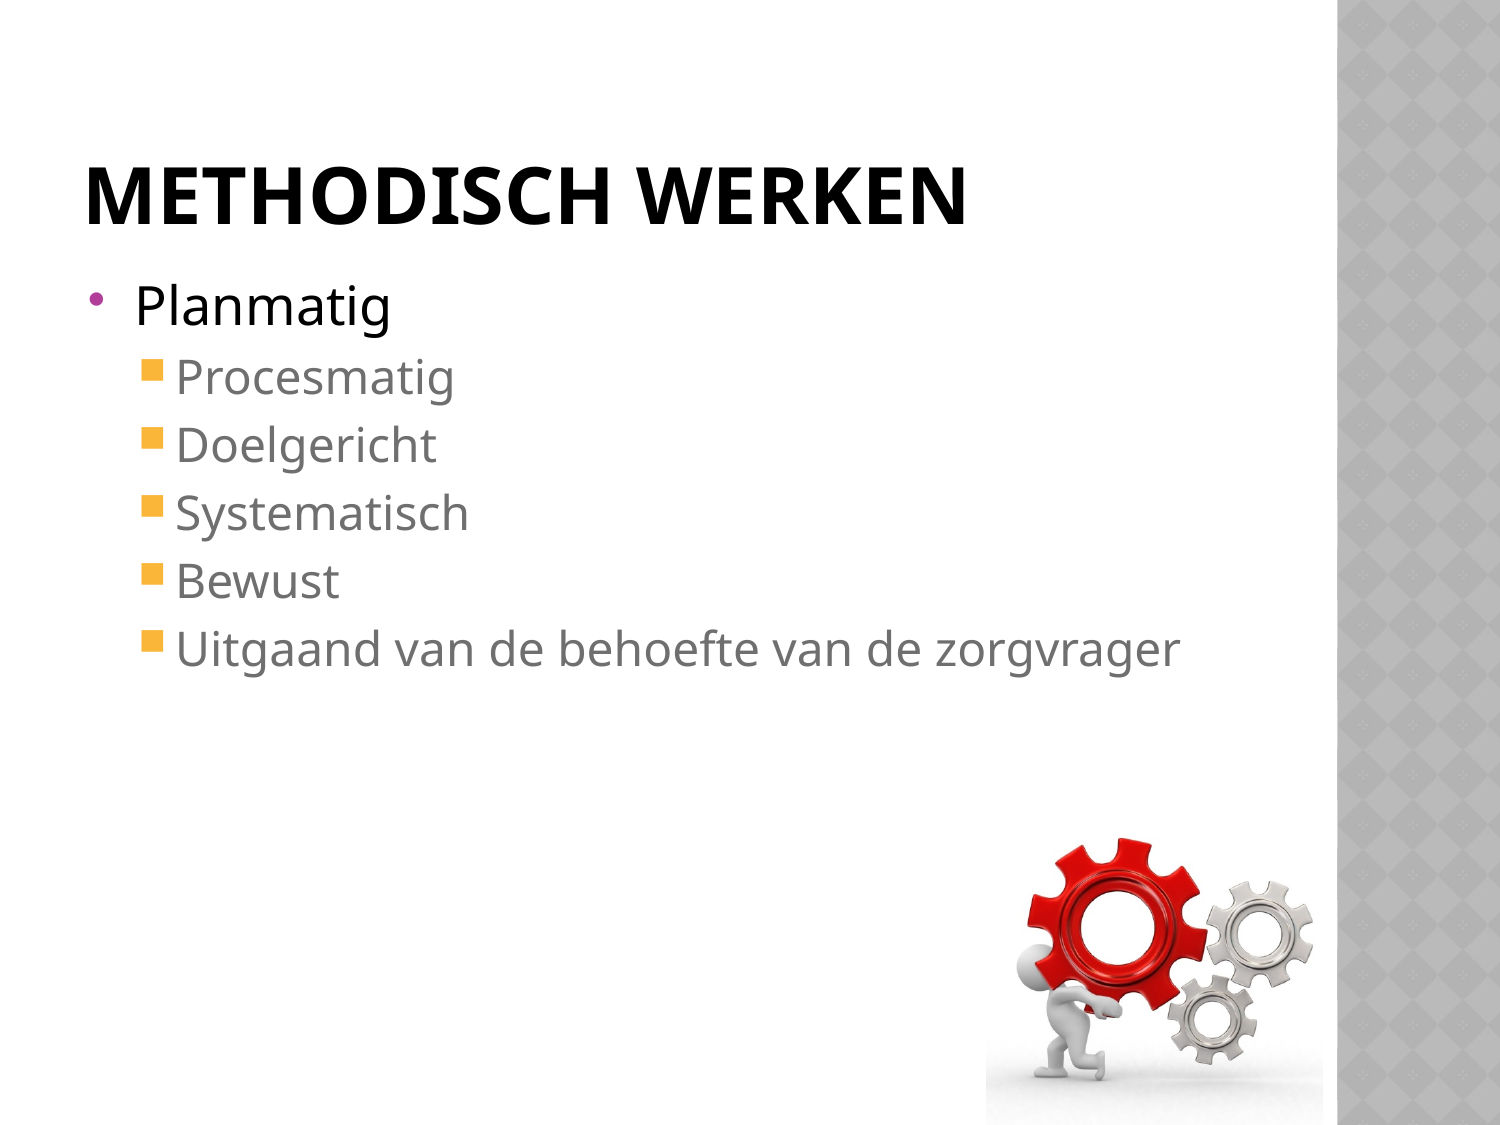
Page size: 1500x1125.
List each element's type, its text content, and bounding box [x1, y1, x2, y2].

list Planmatig Procesmatig Doelgericht Systematisch Bewust Uitgaand van de behoefte van de zorgvrager [75, 264, 1263, 1059]
title Methodisch werken [75, 52, 1263, 240]
picture [985, 792, 1323, 1125]
